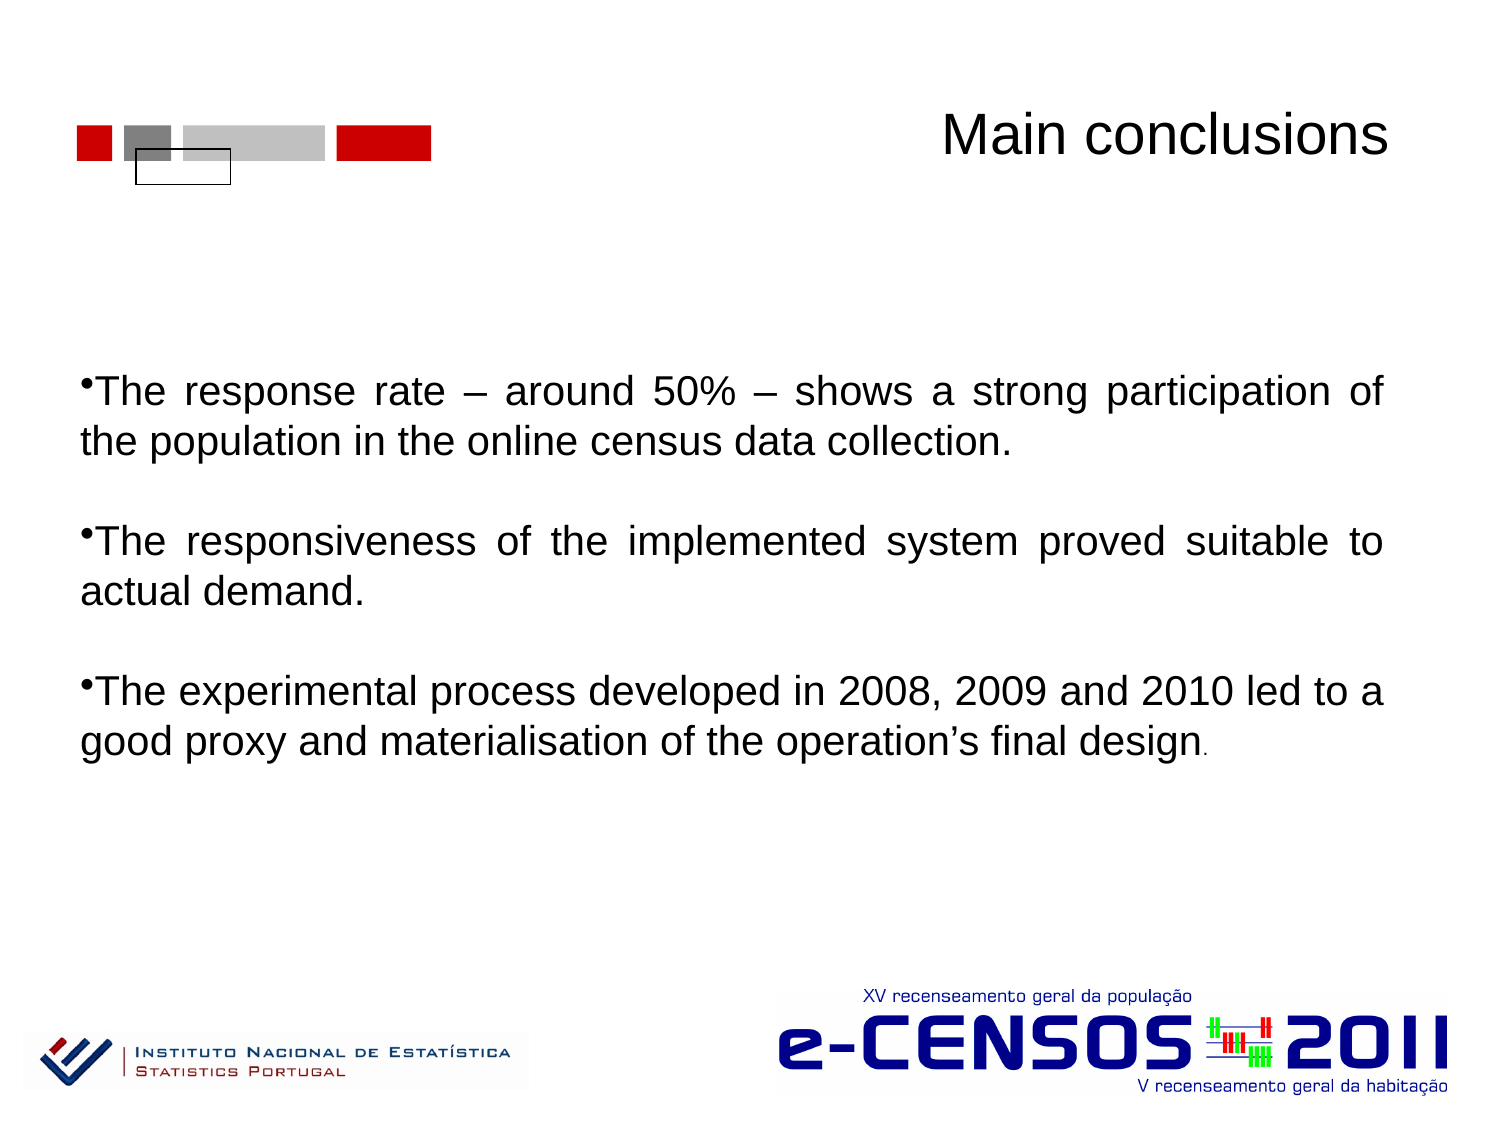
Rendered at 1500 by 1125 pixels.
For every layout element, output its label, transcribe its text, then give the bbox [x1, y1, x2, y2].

picture [23, 1031, 529, 1090]
text_box Main conclusions [927, 89, 1459, 173]
picture [773, 989, 1448, 1097]
text_box The response rate – around 50% – shows a strong participation of the population in the online census data collection. The responsiveness of the implemented system proved suitable to actual demand. The experimental process developed in 2008, 2009 and 2010 led to a good proxy and materialisation of the operation’s final design. [64, 356, 1400, 772]
